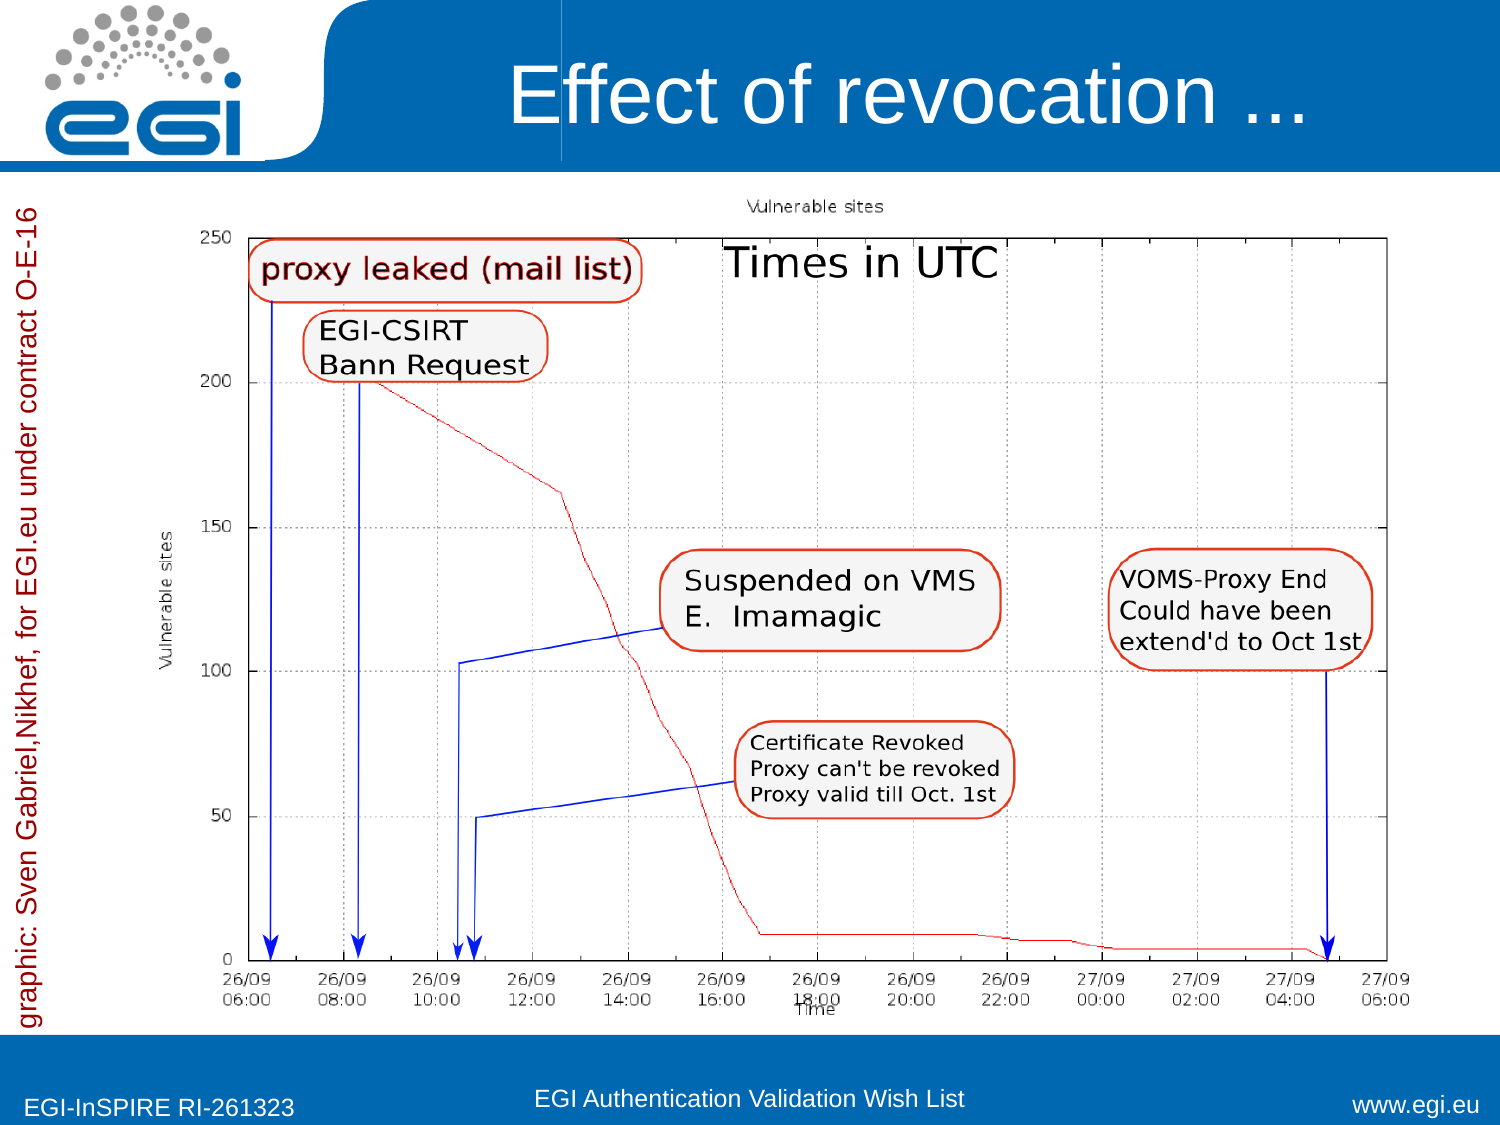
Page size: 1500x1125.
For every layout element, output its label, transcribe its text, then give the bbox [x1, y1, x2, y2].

picture [0, 0, 265, 161]
footer EGI Authentication Validation Wish List [512, 1070, 988, 1125]
picture [152, 177, 1422, 1024]
title Effect of revocation ... [348, 18, 1471, 162]
text_box graphic: Sven Gabriel,Nikhef, for EGI.eu under contract O-E-16 [0, 140, 50, 1044]
